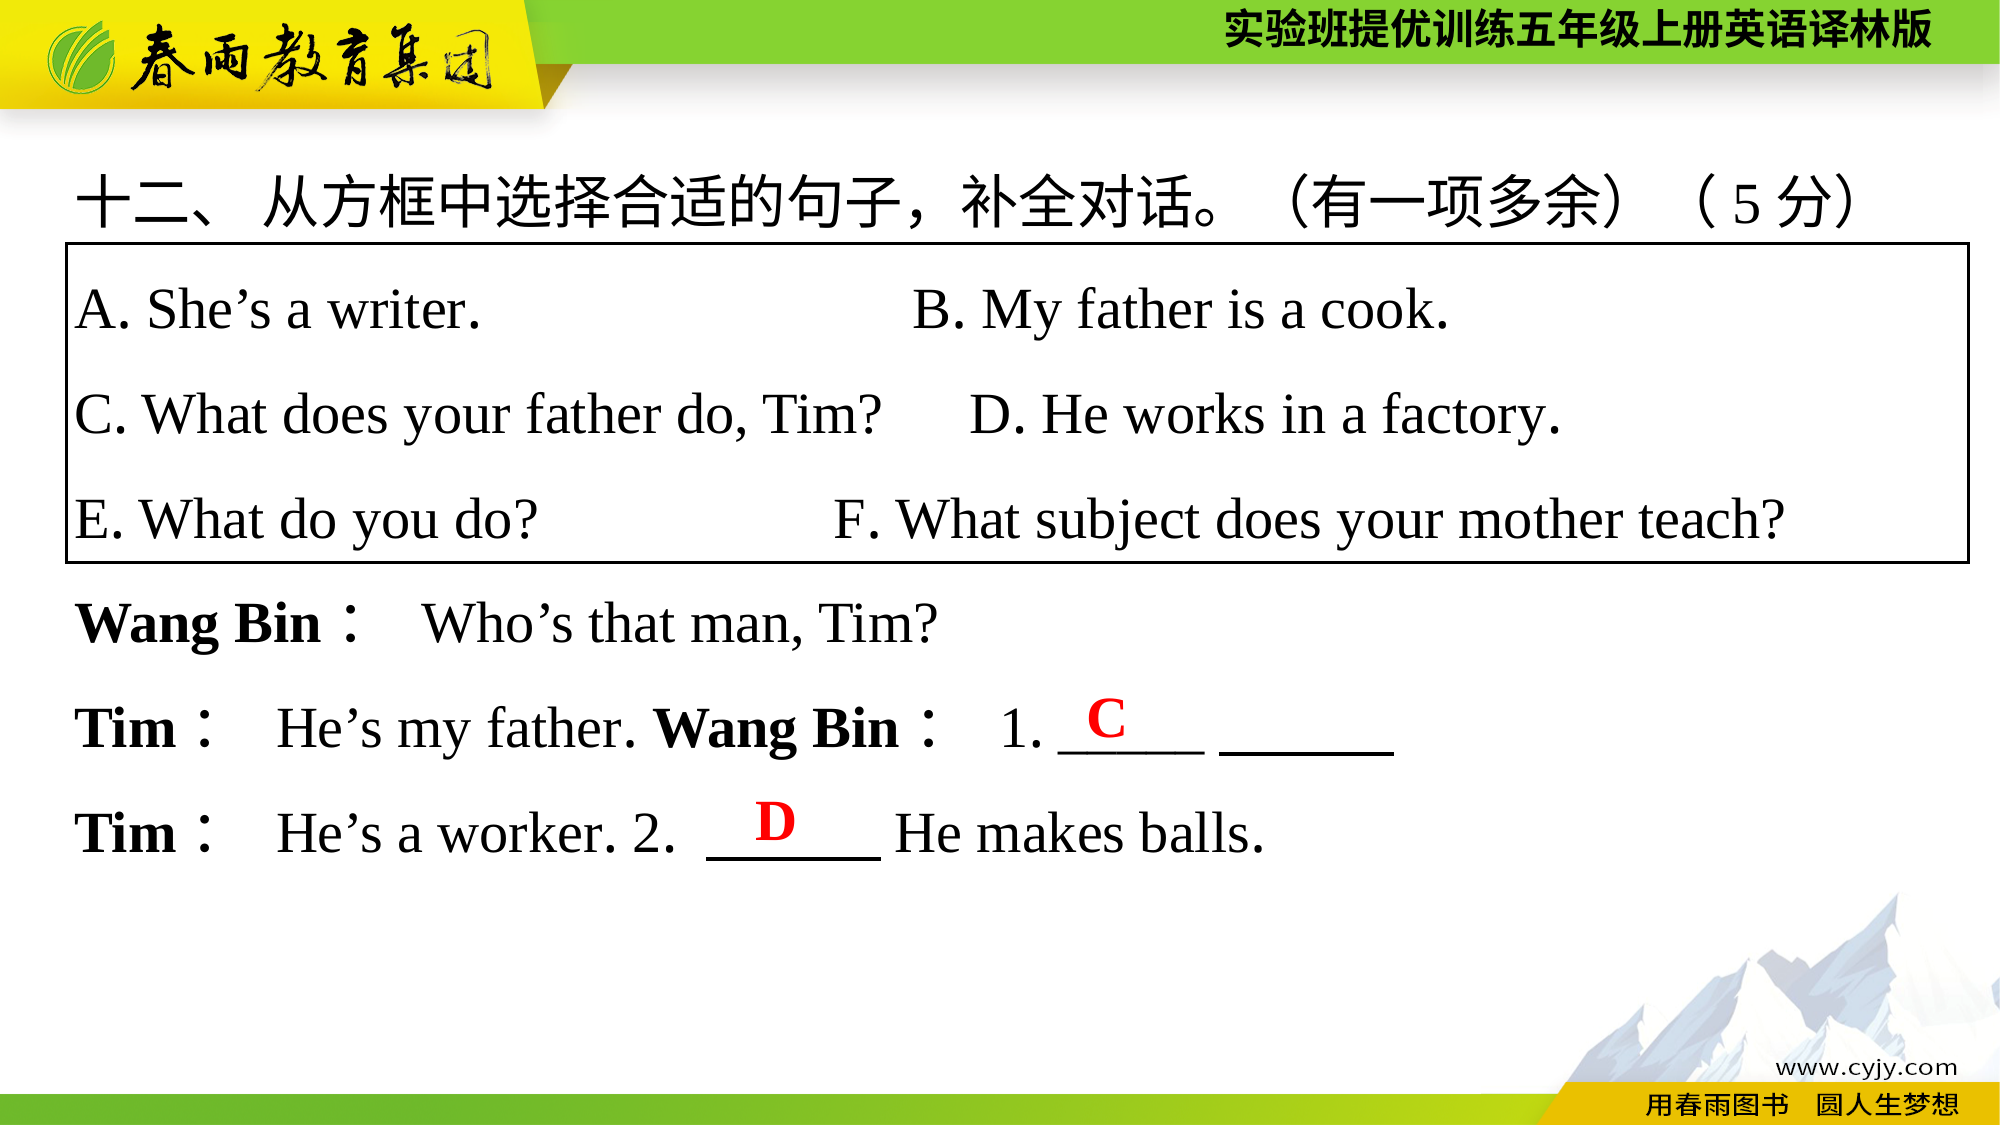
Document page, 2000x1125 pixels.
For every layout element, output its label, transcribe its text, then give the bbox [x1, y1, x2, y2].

list 十二、 从方框中选择合适的句子，补全对话。（有一项多余）（5分） A. She’s a writer. B. My father is a cook. C. What does your father do, Tim? D. He works in a factory. E. What do you do? F. What subject does your mother teach? Wang Bin： Who’s that man, Tim? Tim： He’s my father. Wang Bin： 1. _____ Tim： He’s a worker. 2. He makes balls. [59, 122, 1944, 880]
text_box C [1071, 671, 1143, 757]
text_box [66, 243, 1969, 563]
picture [0, 0, 2000, 1125]
text_box D [740, 775, 813, 860]
